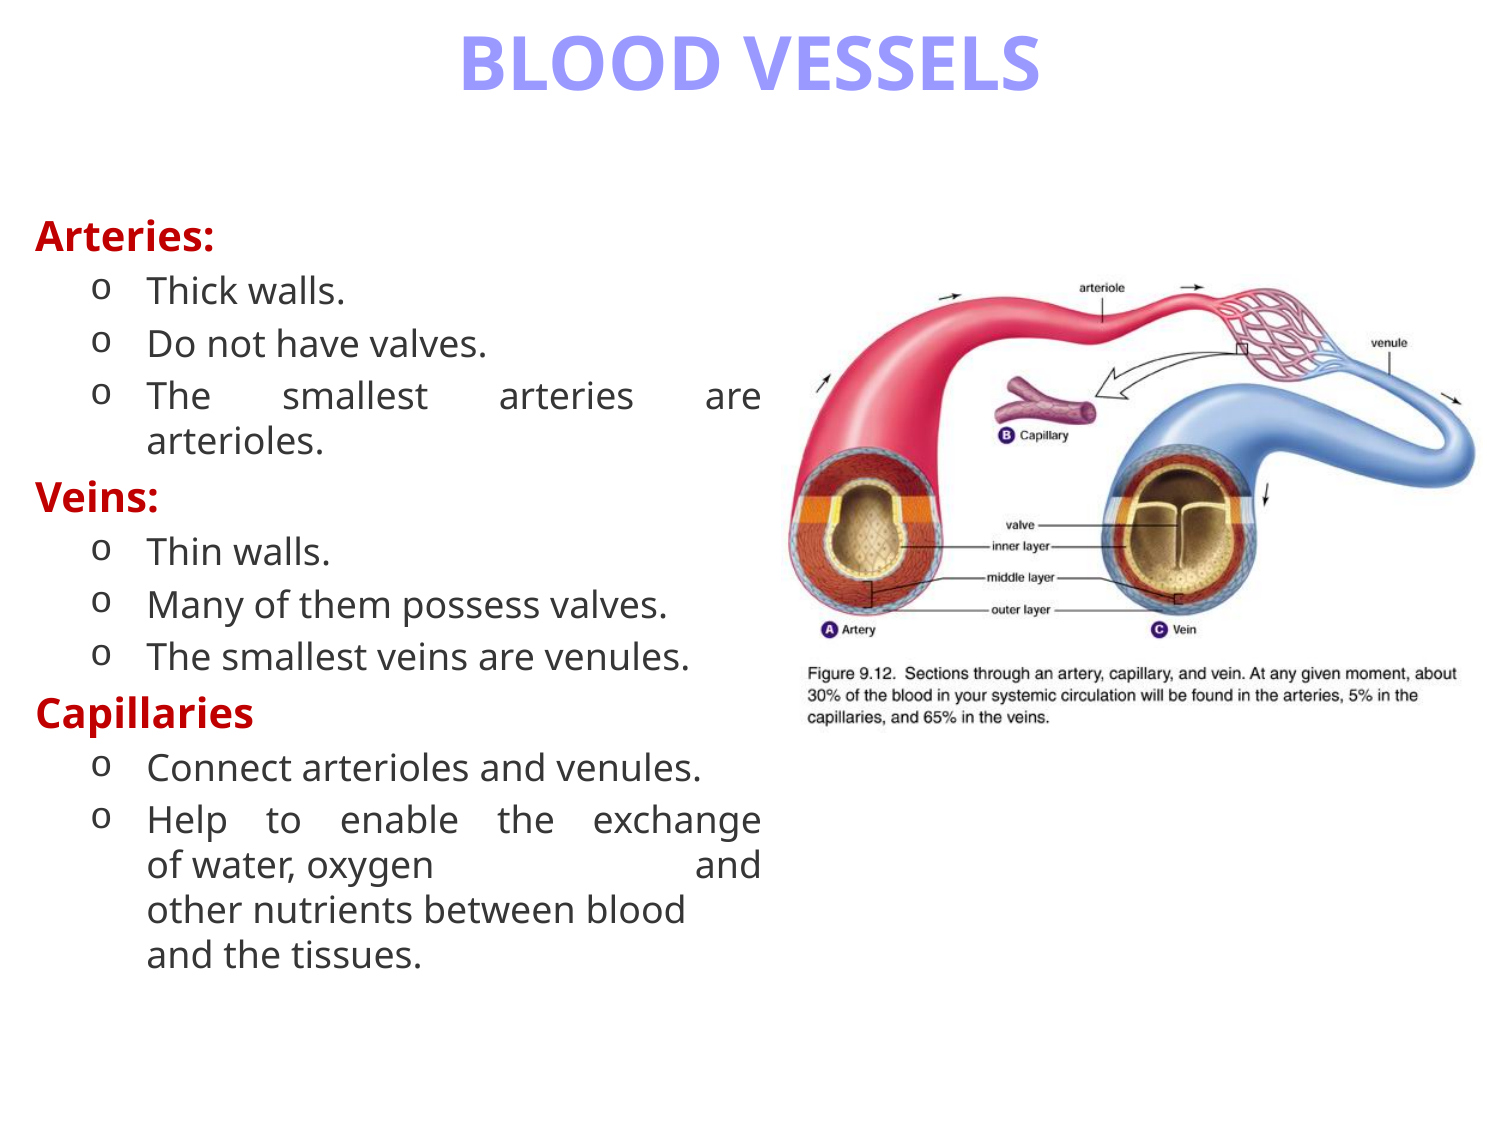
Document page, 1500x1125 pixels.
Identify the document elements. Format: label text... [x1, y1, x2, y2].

list Arteries: Thick walls. Do not have valves. The smallest arteries are arterioles. Veins: Thin walls. Many of them possess valves. The smallest veins are venules. Capillaries Connect arterioles and venules. Help to enable the exchange of water, oxygen and other nutrients between blood and the tissues. [9, 201, 778, 1065]
text_box BLOOD VESSELS [0, 8, 1500, 130]
picture [781, 274, 1483, 733]
